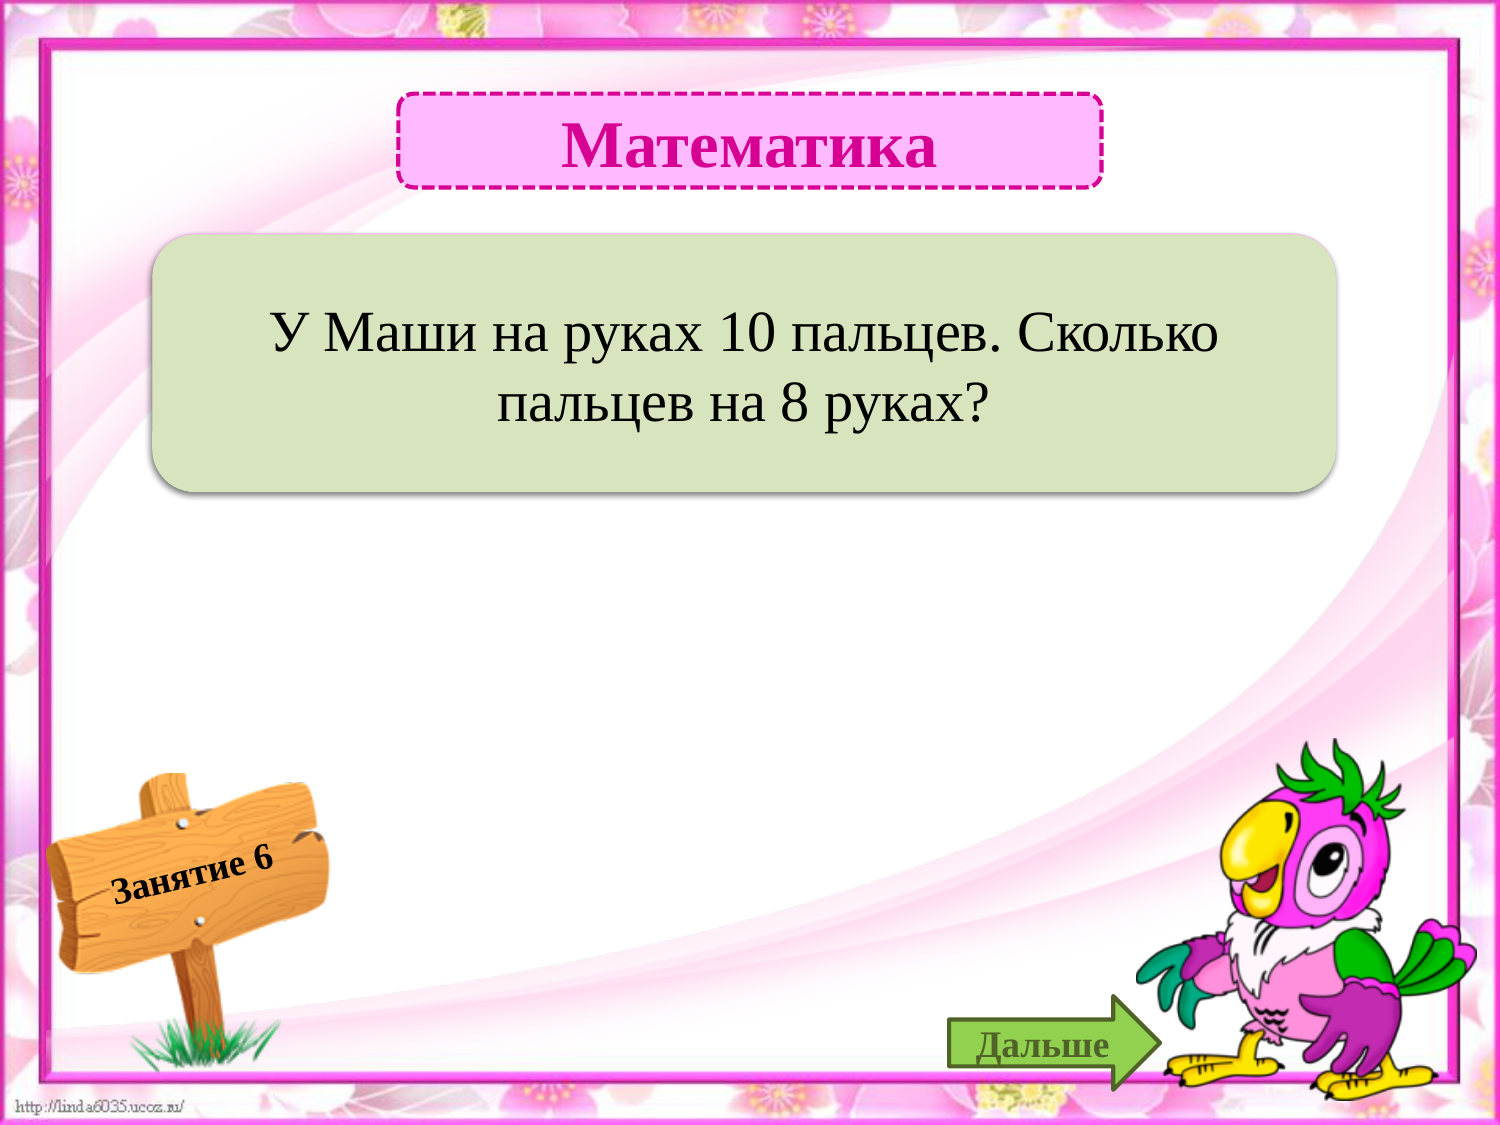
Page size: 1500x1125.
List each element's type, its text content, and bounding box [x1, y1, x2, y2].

picture [0, 0, 1500, 1125]
text_box Дальше [947, 994, 1163, 1092]
text_box [150, 232, 1338, 495]
text_box Математика [396, 91, 1104, 190]
